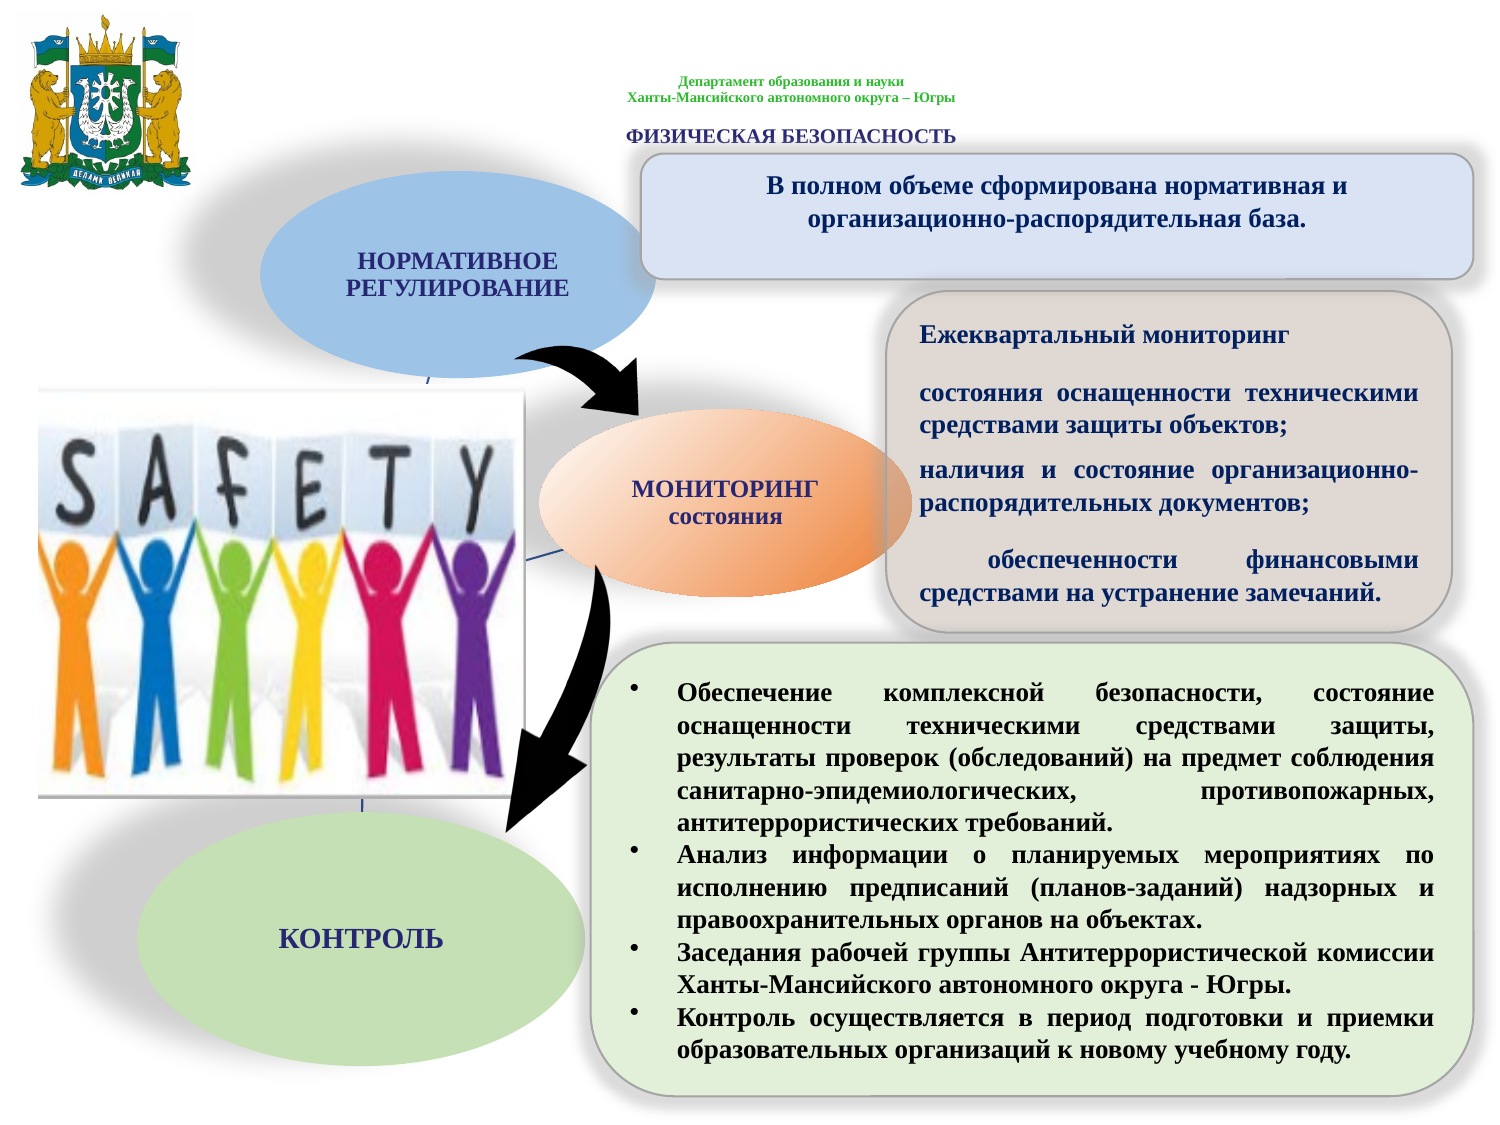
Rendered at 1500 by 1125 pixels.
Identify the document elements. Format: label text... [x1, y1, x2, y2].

picture [38, 299, 734, 799]
text_box В полном объеме сформирована нормативная и организационно-распорядительная база. [641, 152, 1475, 275]
title Департамент образования и науки Ханты-Мансийского автономного округа – Югры ФИЗИЧЕСКАЯ БЕЗОПАСНОСТЬ [199, 18, 1424, 156]
picture [17, 12, 195, 194]
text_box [123, 170, 1462, 1067]
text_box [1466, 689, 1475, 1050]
text_box Обеспечение комплексной безопасности, состояние оснащенности техническими средствами защиты, результаты проверок (обследований) на предмет соблюдения санитарно-эпидемиологических, противопожарных, антитеррористических требований. Анализ информации о планируемых мероприятиях по исполнению предписаний (планов-заданий) надзорных и правоохранительных органов на объектах. Заседания рабочей группы Антитеррористической комиссии Ханты-Мансийского автономного округа - Югры. Контроль осуществляется в период подготовки и приемки образовательных организаций к новому учебному году. [616, 1074, 1448, 1098]
